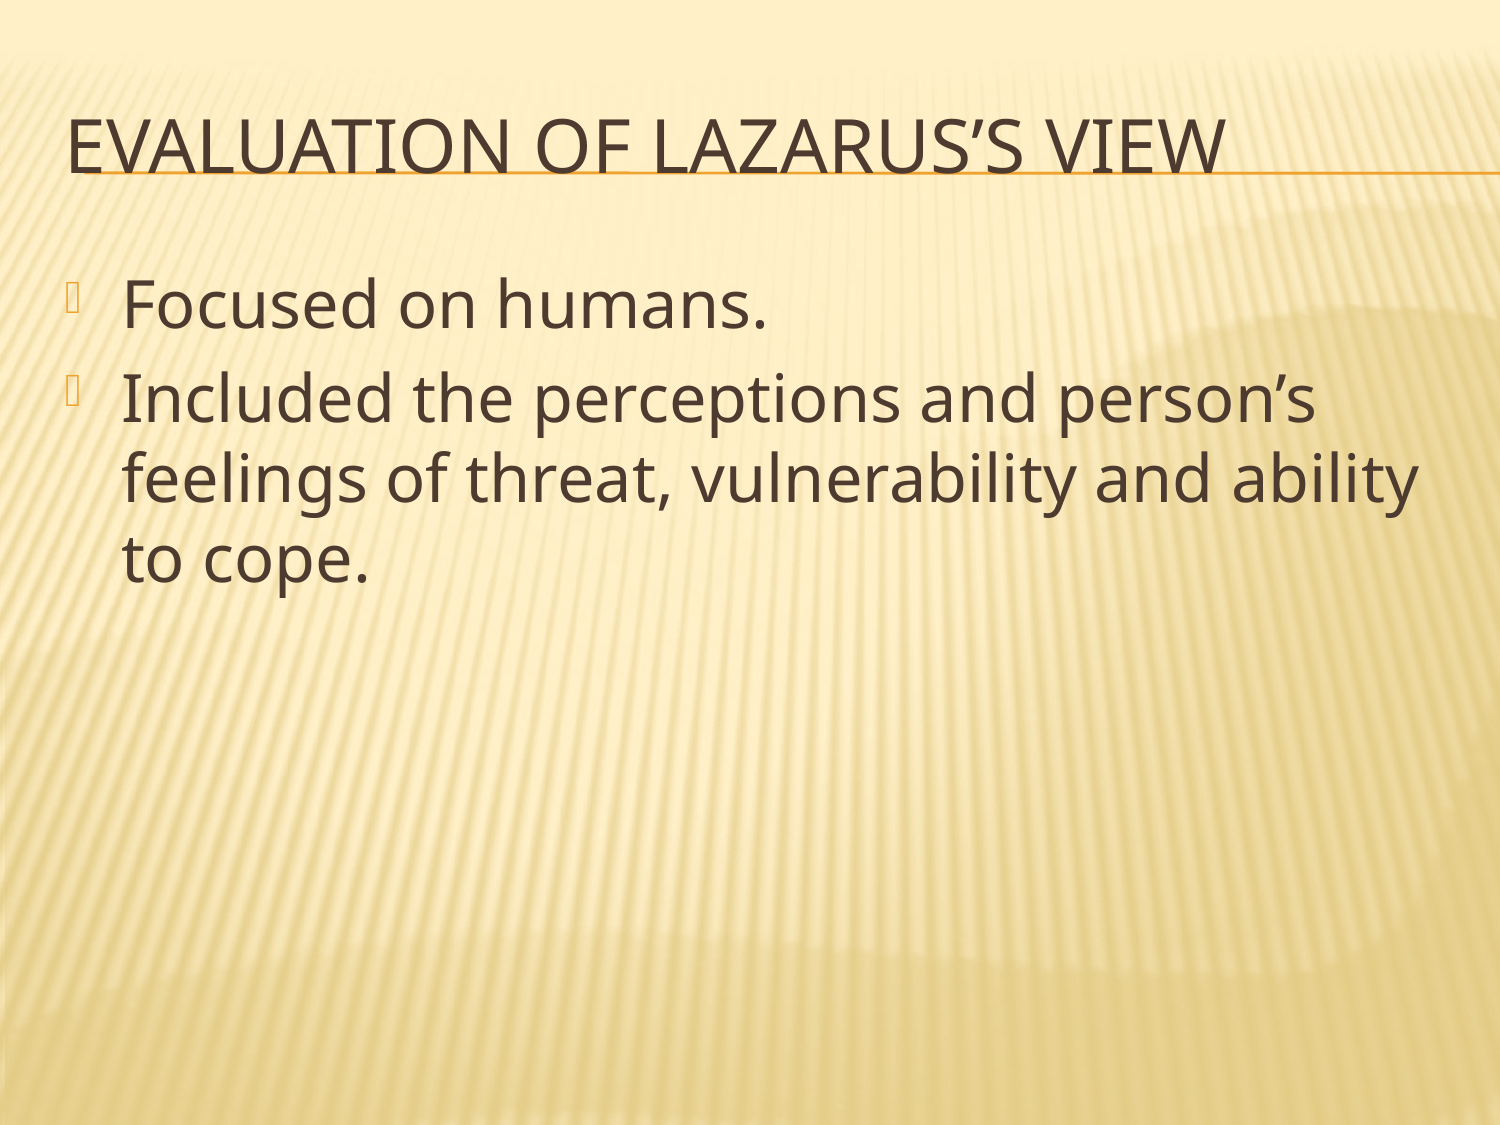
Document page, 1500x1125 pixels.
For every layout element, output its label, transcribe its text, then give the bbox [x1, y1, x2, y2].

title Evaluation of Lazarus’s view [50, 75, 1475, 213]
list Focused on humans. Included the perceptions and person’s feelings of threat, vulnerability and ability to cope. [50, 254, 1475, 998]
